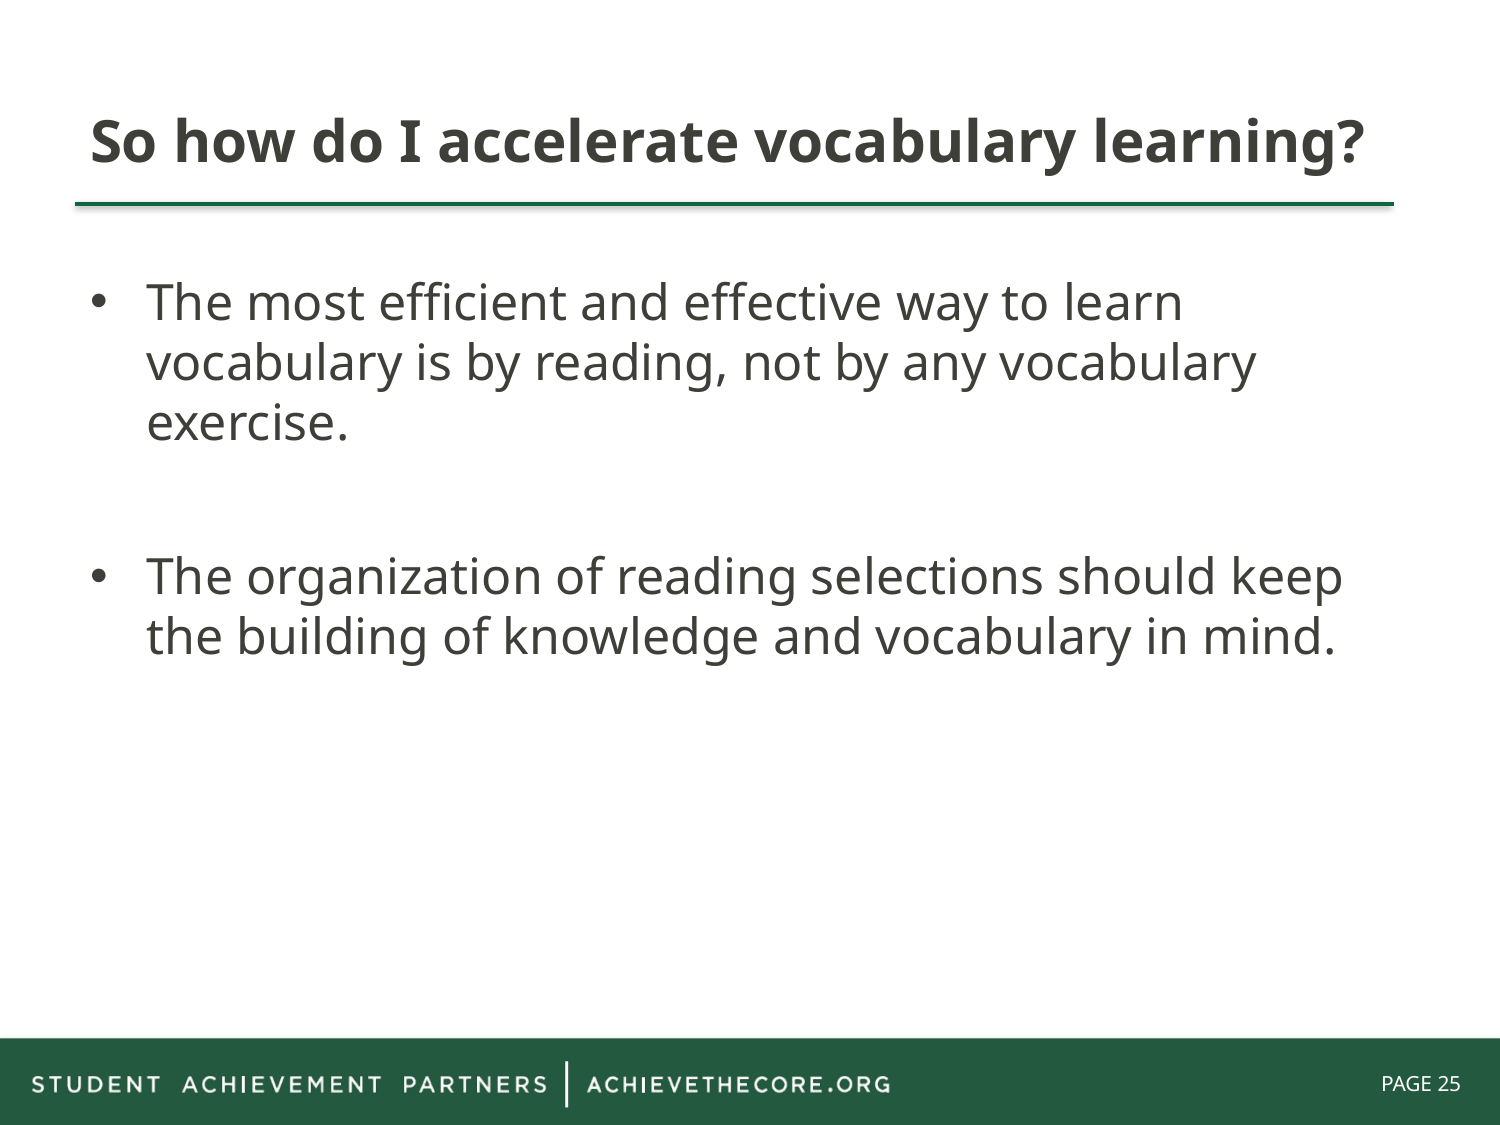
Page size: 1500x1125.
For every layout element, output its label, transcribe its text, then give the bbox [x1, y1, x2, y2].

title So how do I accelerate vocabulary learning? [75, 45, 1425, 233]
list The most efficient and effective way to learn vocabulary is by reading, not by any vocabulary exercise. The organization of reading selections should keep the building of knowledge and vocabulary in mind. [75, 262, 1425, 1005]
